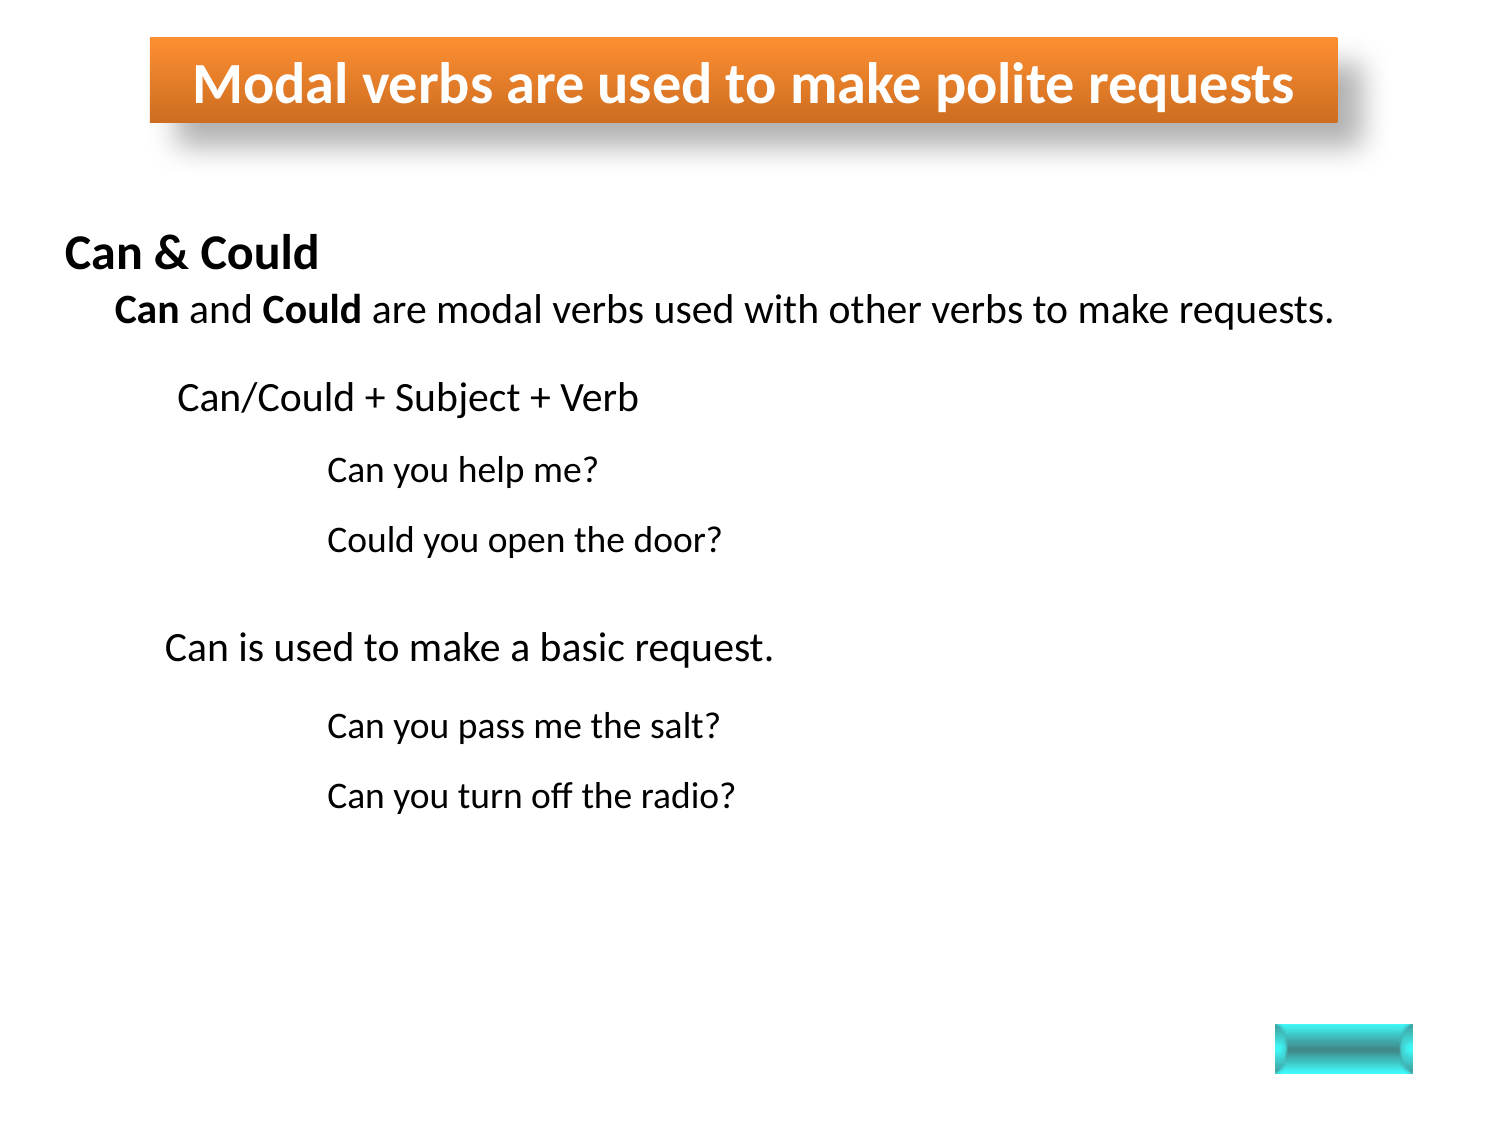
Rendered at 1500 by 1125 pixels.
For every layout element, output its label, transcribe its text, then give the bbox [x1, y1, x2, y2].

text_box Modal verbs are used to make polite requests [149, 37, 1338, 123]
text_box Can is used to make a basic request. [149, 612, 813, 678]
text_box Can you pass me the salt? Can you turn off the radio? [312, 693, 775, 824]
text_box Can and Could are modal verbs used with other verbs to make requests. [99, 274, 1350, 390]
text_box Can you help me? Could you open the door? [312, 437, 750, 568]
picture [1274, 1024, 1413, 1074]
text_box Can & Could [49, 212, 350, 288]
text_box Can/Could + Subject + Verb [162, 362, 663, 428]
